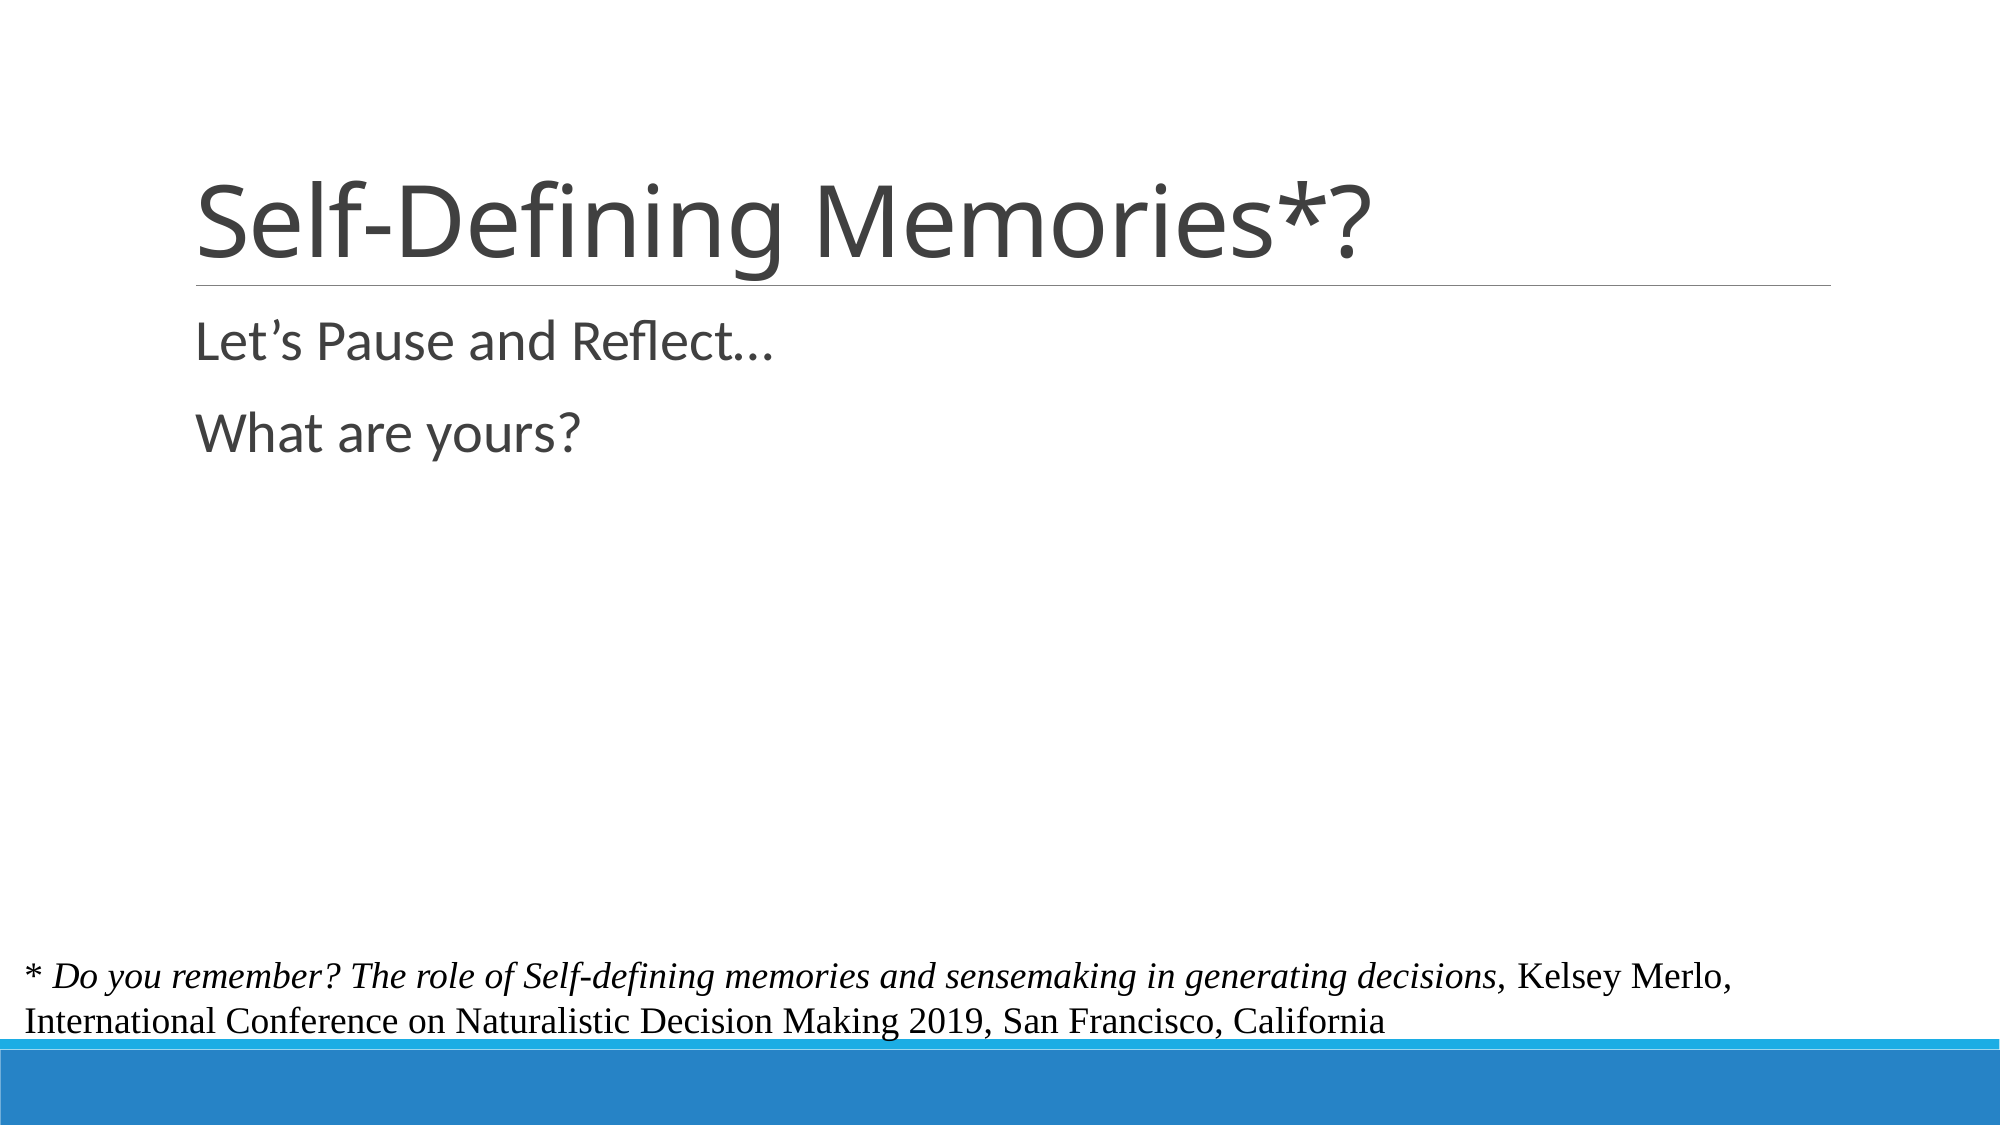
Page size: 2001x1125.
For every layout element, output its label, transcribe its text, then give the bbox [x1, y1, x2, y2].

title Self-Defining Memories*? [180, 47, 1830, 285]
list Let’s Pause and Reflect… What are yours? [180, 302, 1830, 898]
text_box * Do you remember? The role of Self-defining memories and sensemaking in generating decisions, Kelsey Merlo, International Conference on Naturalistic Decision Making 2019, San Francisco, California [0, 898, 2000, 1048]
